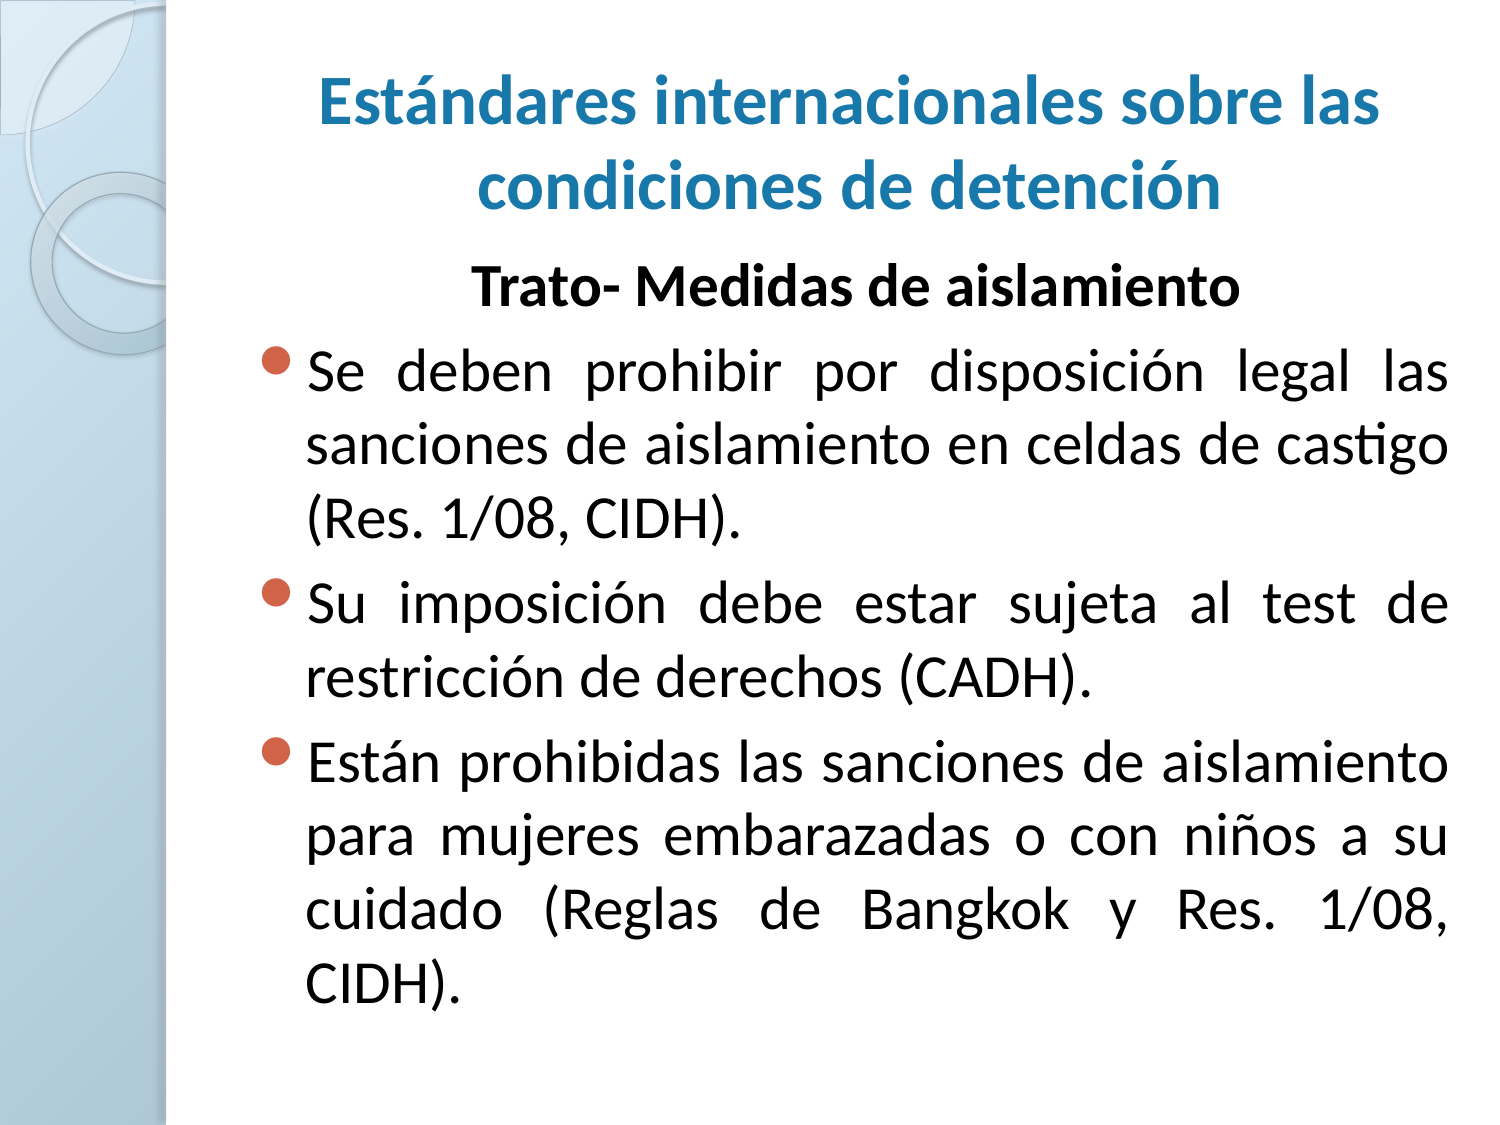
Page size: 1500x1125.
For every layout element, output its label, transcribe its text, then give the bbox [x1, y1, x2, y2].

title Estándares internacionales sobre las condiciones de detención [235, 45, 1466, 233]
list Trato- Medidas de aislamiento Se deben prohibir por disposición legal las sanciones de aislamiento en celdas de castigo (Res. 1/08, CIDH). Su imposición debe estar sujeta al test de restricción de derechos (CADH). Están prohibidas las sanciones de aislamiento para mujeres embarazadas o con niños a su cuidado (Reglas de Bangkok y Res. 1/08, CIDH). [235, 237, 1466, 1025]
